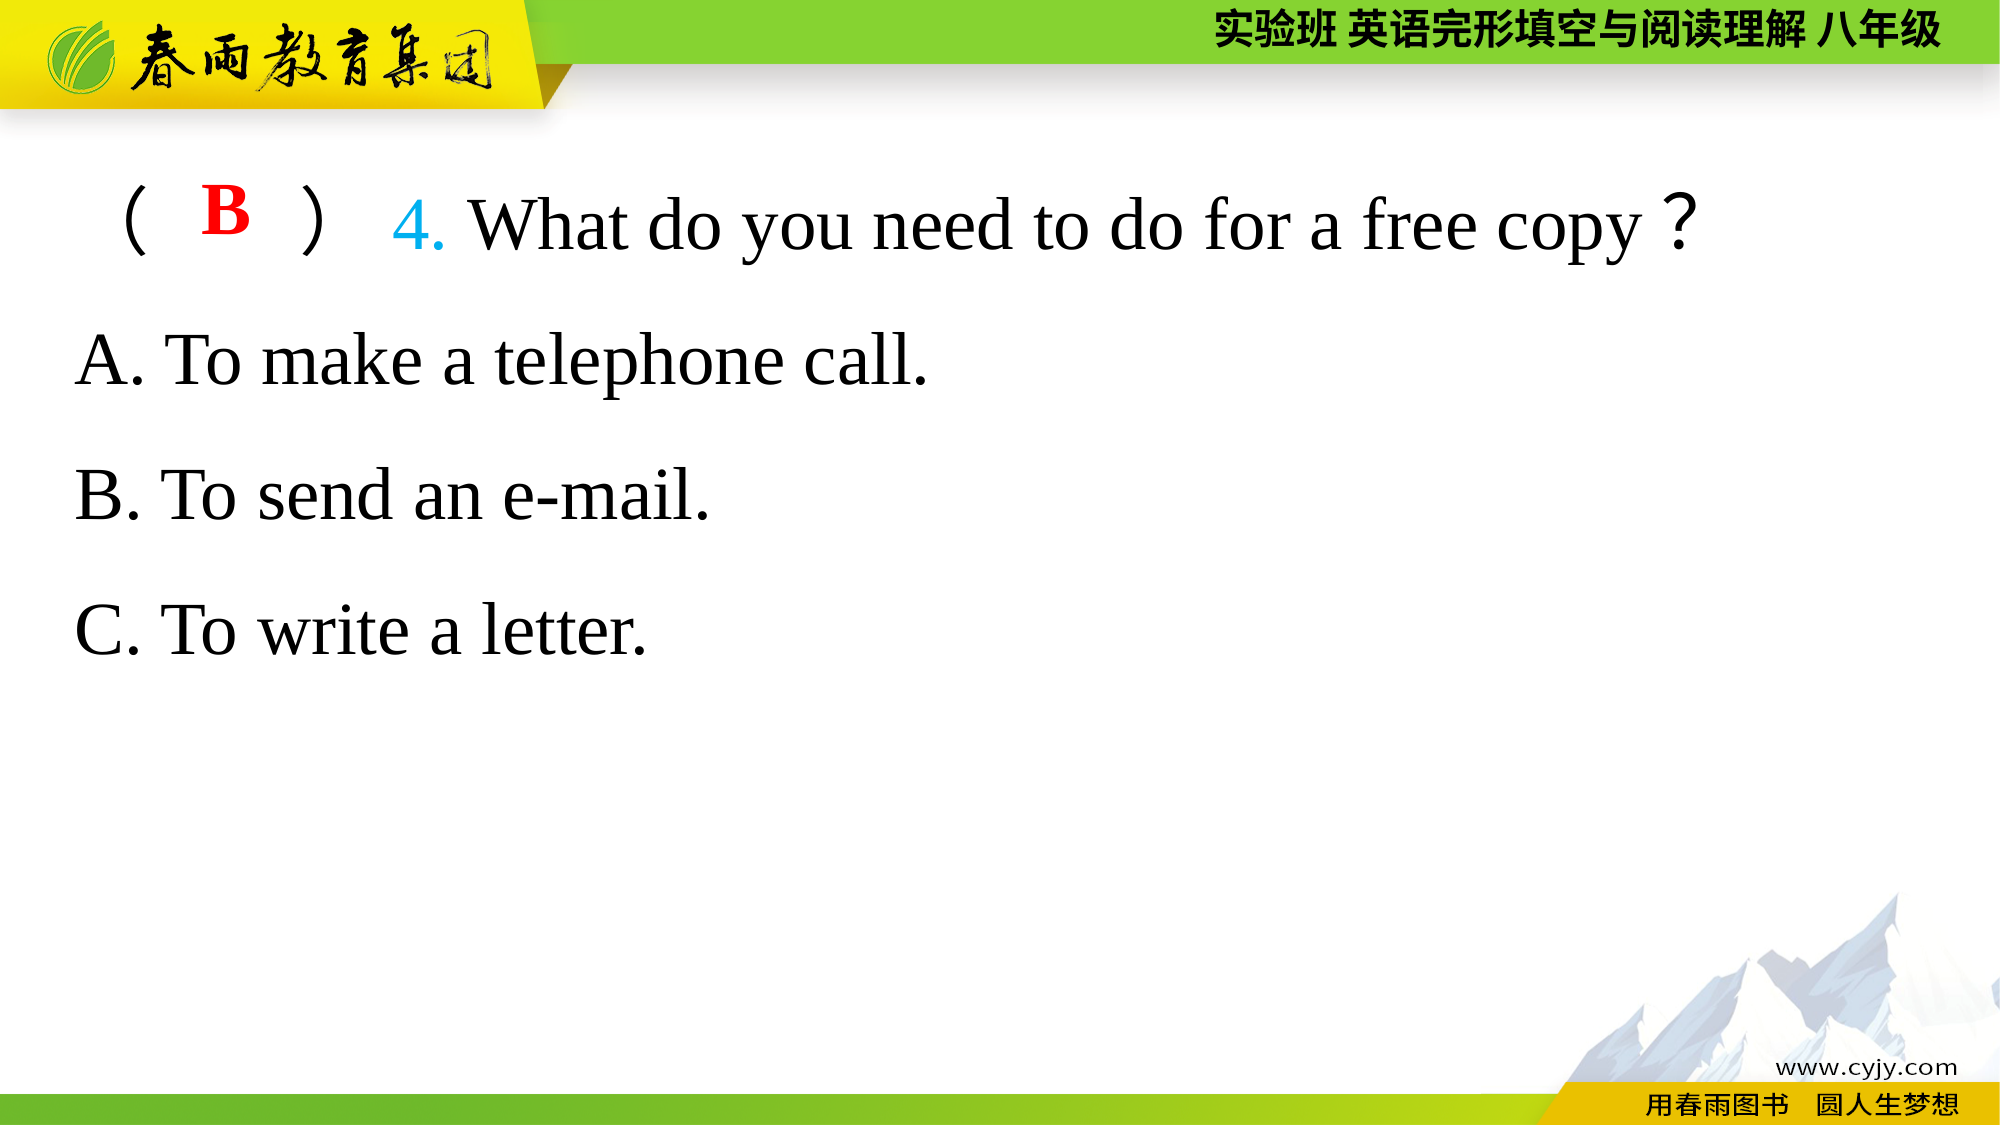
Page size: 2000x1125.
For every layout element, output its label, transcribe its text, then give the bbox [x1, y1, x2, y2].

picture [0, 0, 2000, 1125]
text_box B [186, 151, 267, 257]
list （ ）4. What do you need to do for a free copy？ A. To make a telephone call. B. To send an e-mail. C. To write a letter. [59, 122, 1944, 683]
